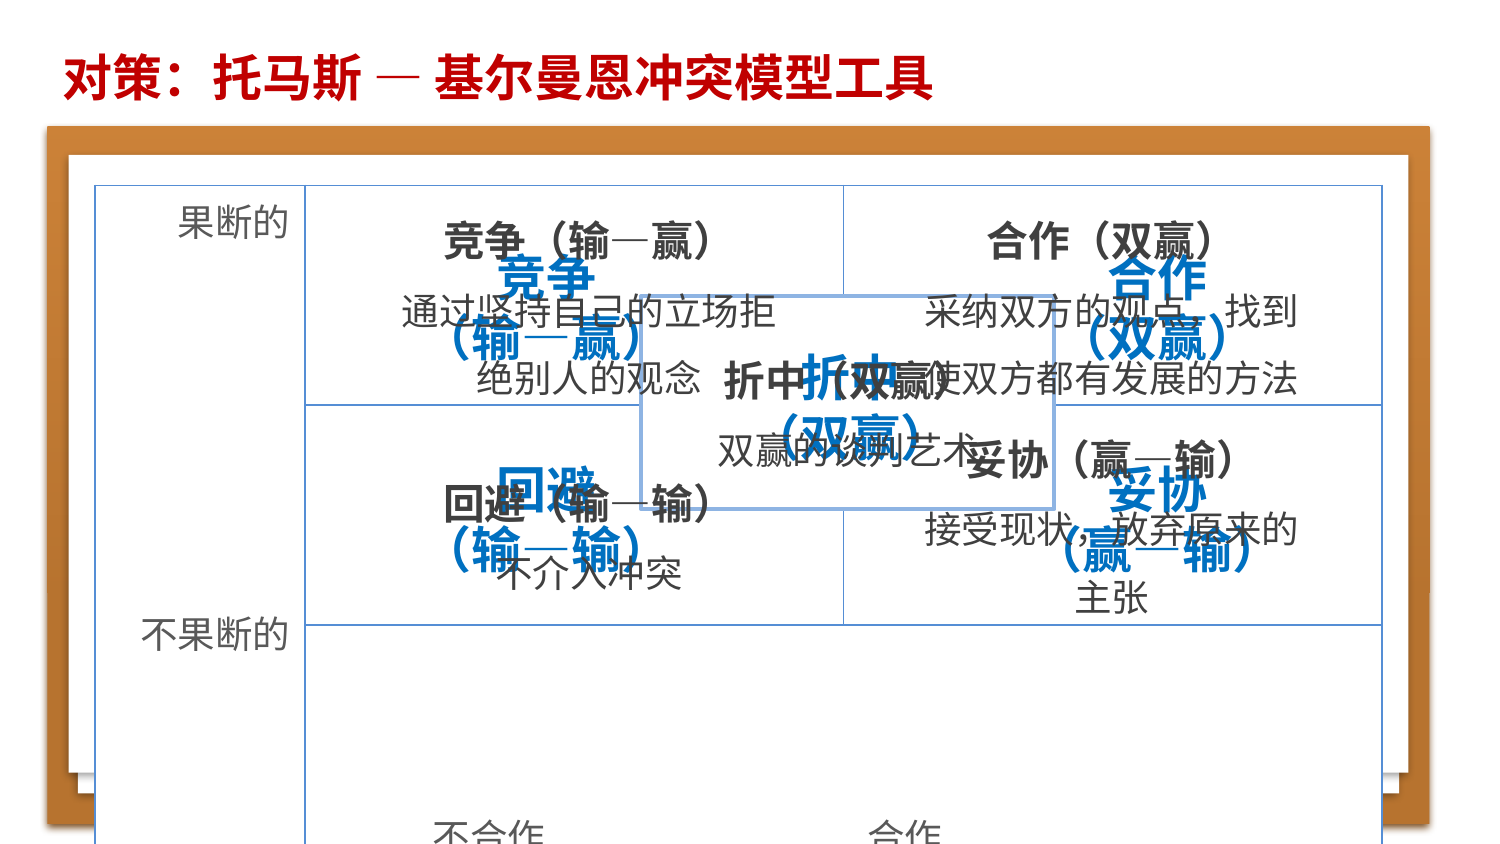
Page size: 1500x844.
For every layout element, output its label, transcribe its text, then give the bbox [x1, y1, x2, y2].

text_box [47, 126, 1430, 824]
text_box 对策：托马斯 — 基尔曼恩冲突模型工具 [47, 38, 1037, 114]
table_cell 不合作 合作 [306, 833, 1381, 844]
table_header 果断的 不果断的 [96, 833, 304, 844]
